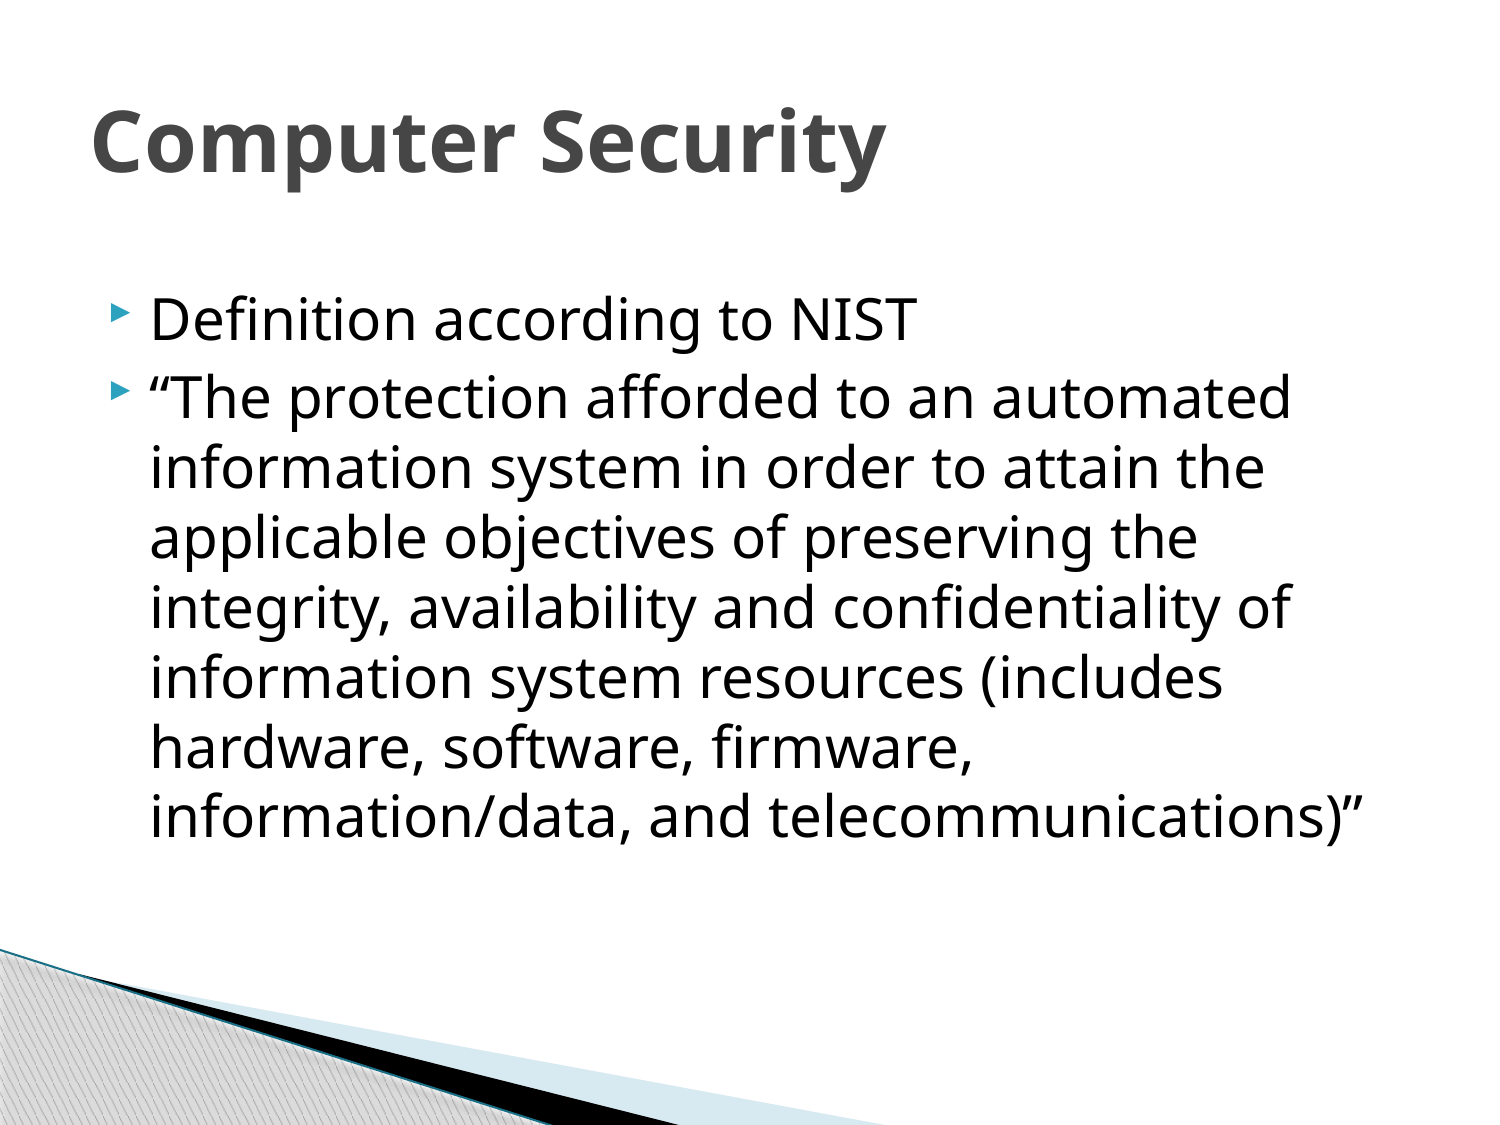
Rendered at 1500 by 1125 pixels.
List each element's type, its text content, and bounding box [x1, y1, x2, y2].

title Computer Security [75, 45, 1425, 233]
list Definition according to NIST “The protection afforded to an automated information system in order to attain the applicable objectives of preserving the integrity, availability and confidentiality of information system resources (includes hardware, software, firmware, information/data, and telecommunications)” [75, 275, 1425, 1088]
